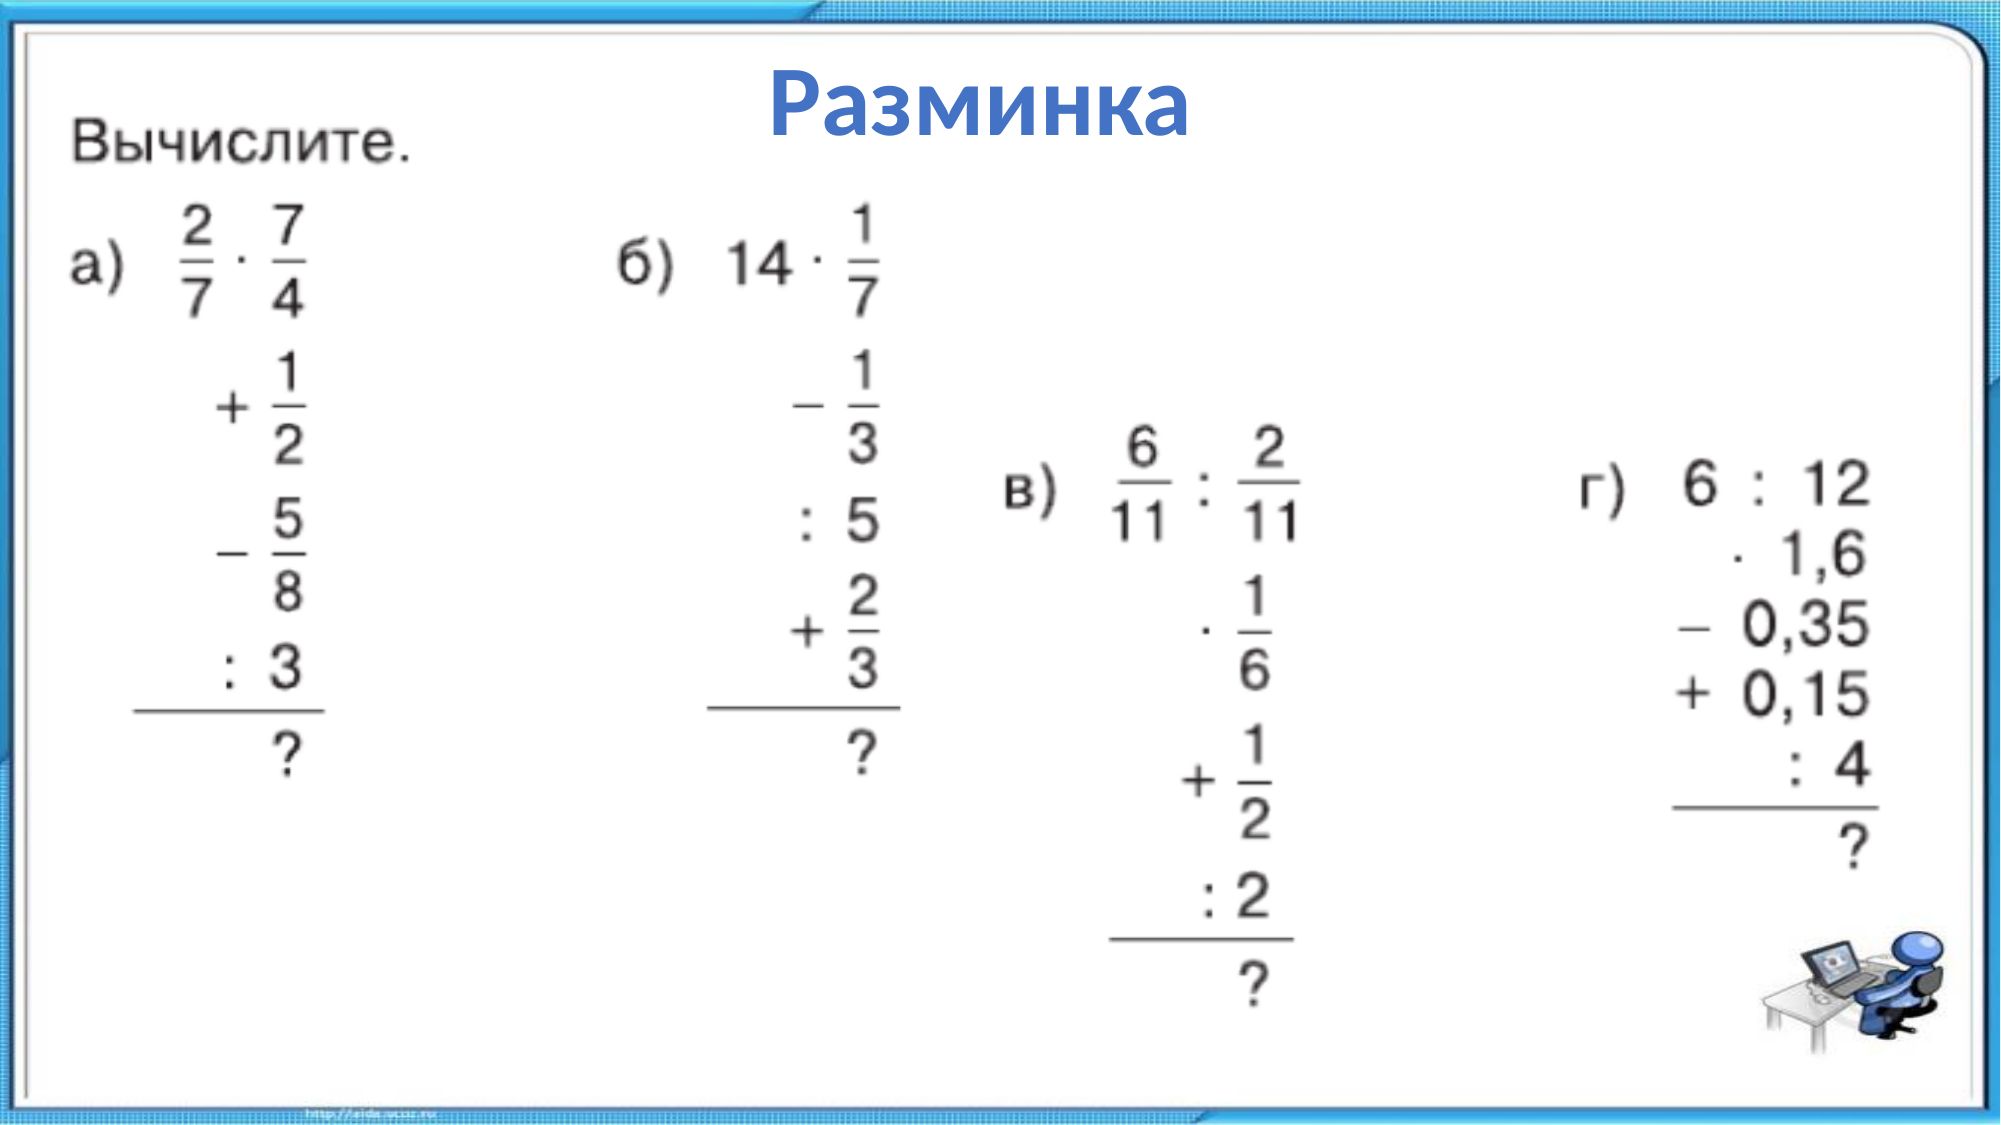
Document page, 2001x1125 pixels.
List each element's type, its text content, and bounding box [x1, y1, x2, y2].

picture [0, 0, 2001, 1125]
text_box Разминка [50, 27, 1911, 163]
